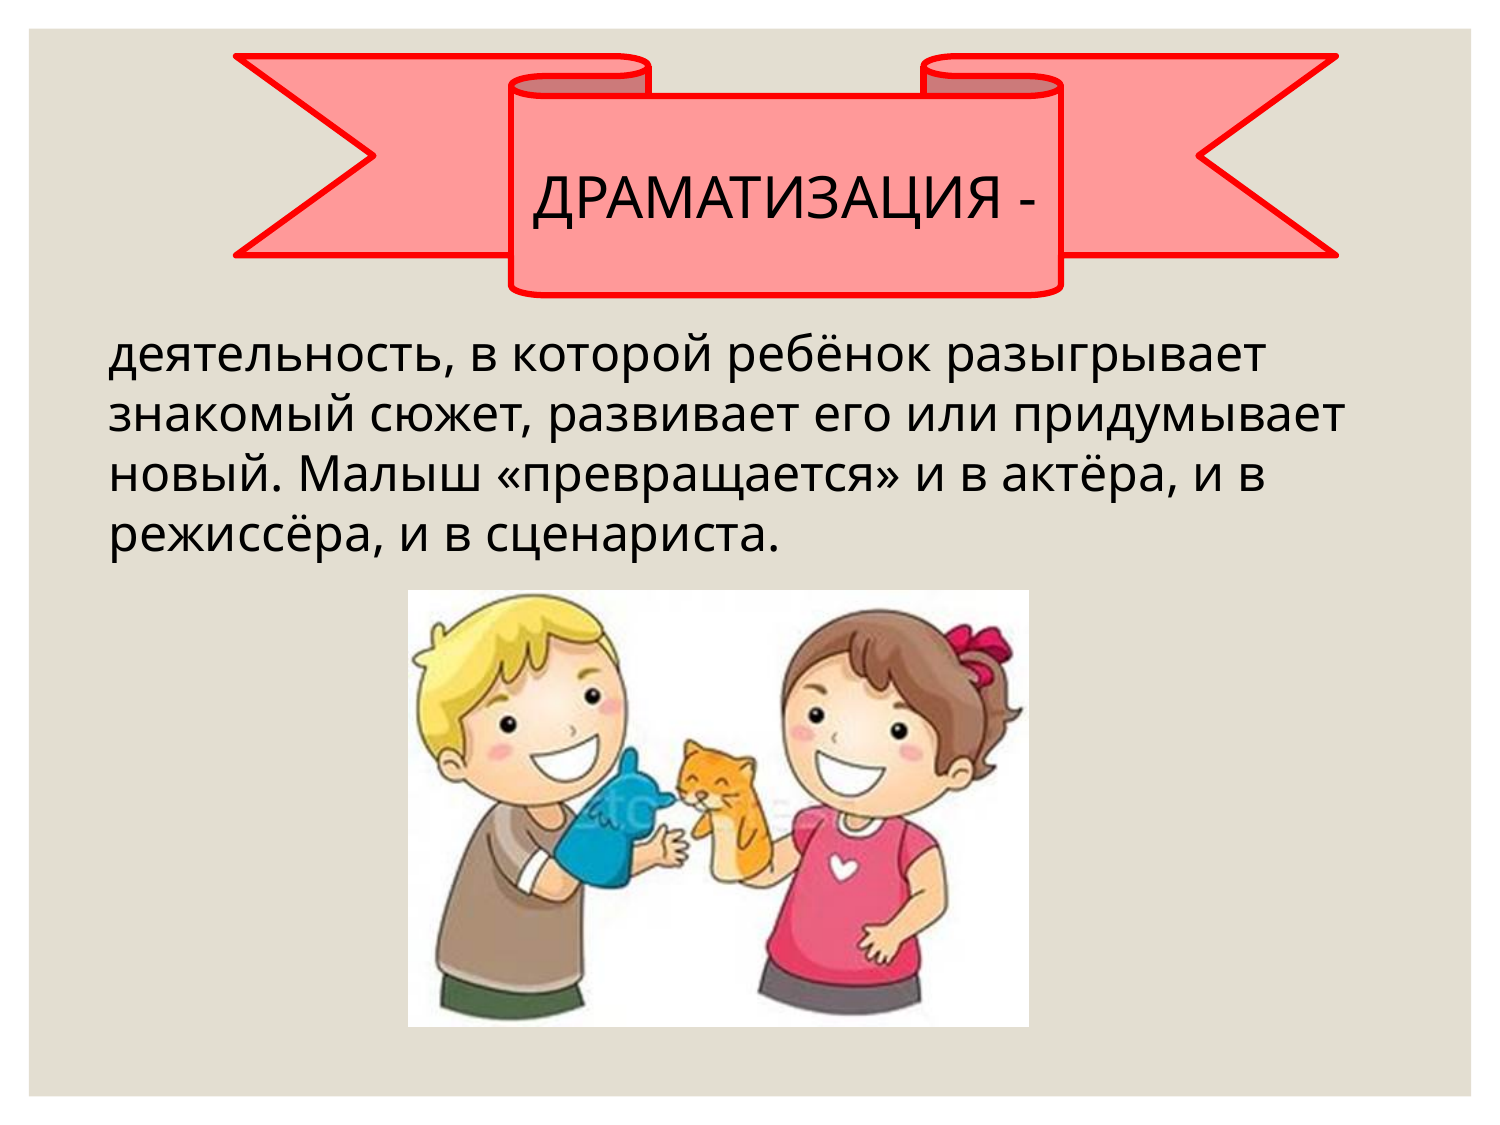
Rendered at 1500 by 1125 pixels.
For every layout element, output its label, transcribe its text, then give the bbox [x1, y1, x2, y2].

text_box деятельность, в которой ребёнок разыгрывает знакомый сюжет, развивает его или придумывает новый. Малыш «превращается» и в актёра, и в режиссёра, и в сценариста. [93, 313, 1480, 569]
text_box ДРАМАТИЗАЦИЯ - [234, 55, 1337, 297]
picture [408, 590, 1029, 1027]
